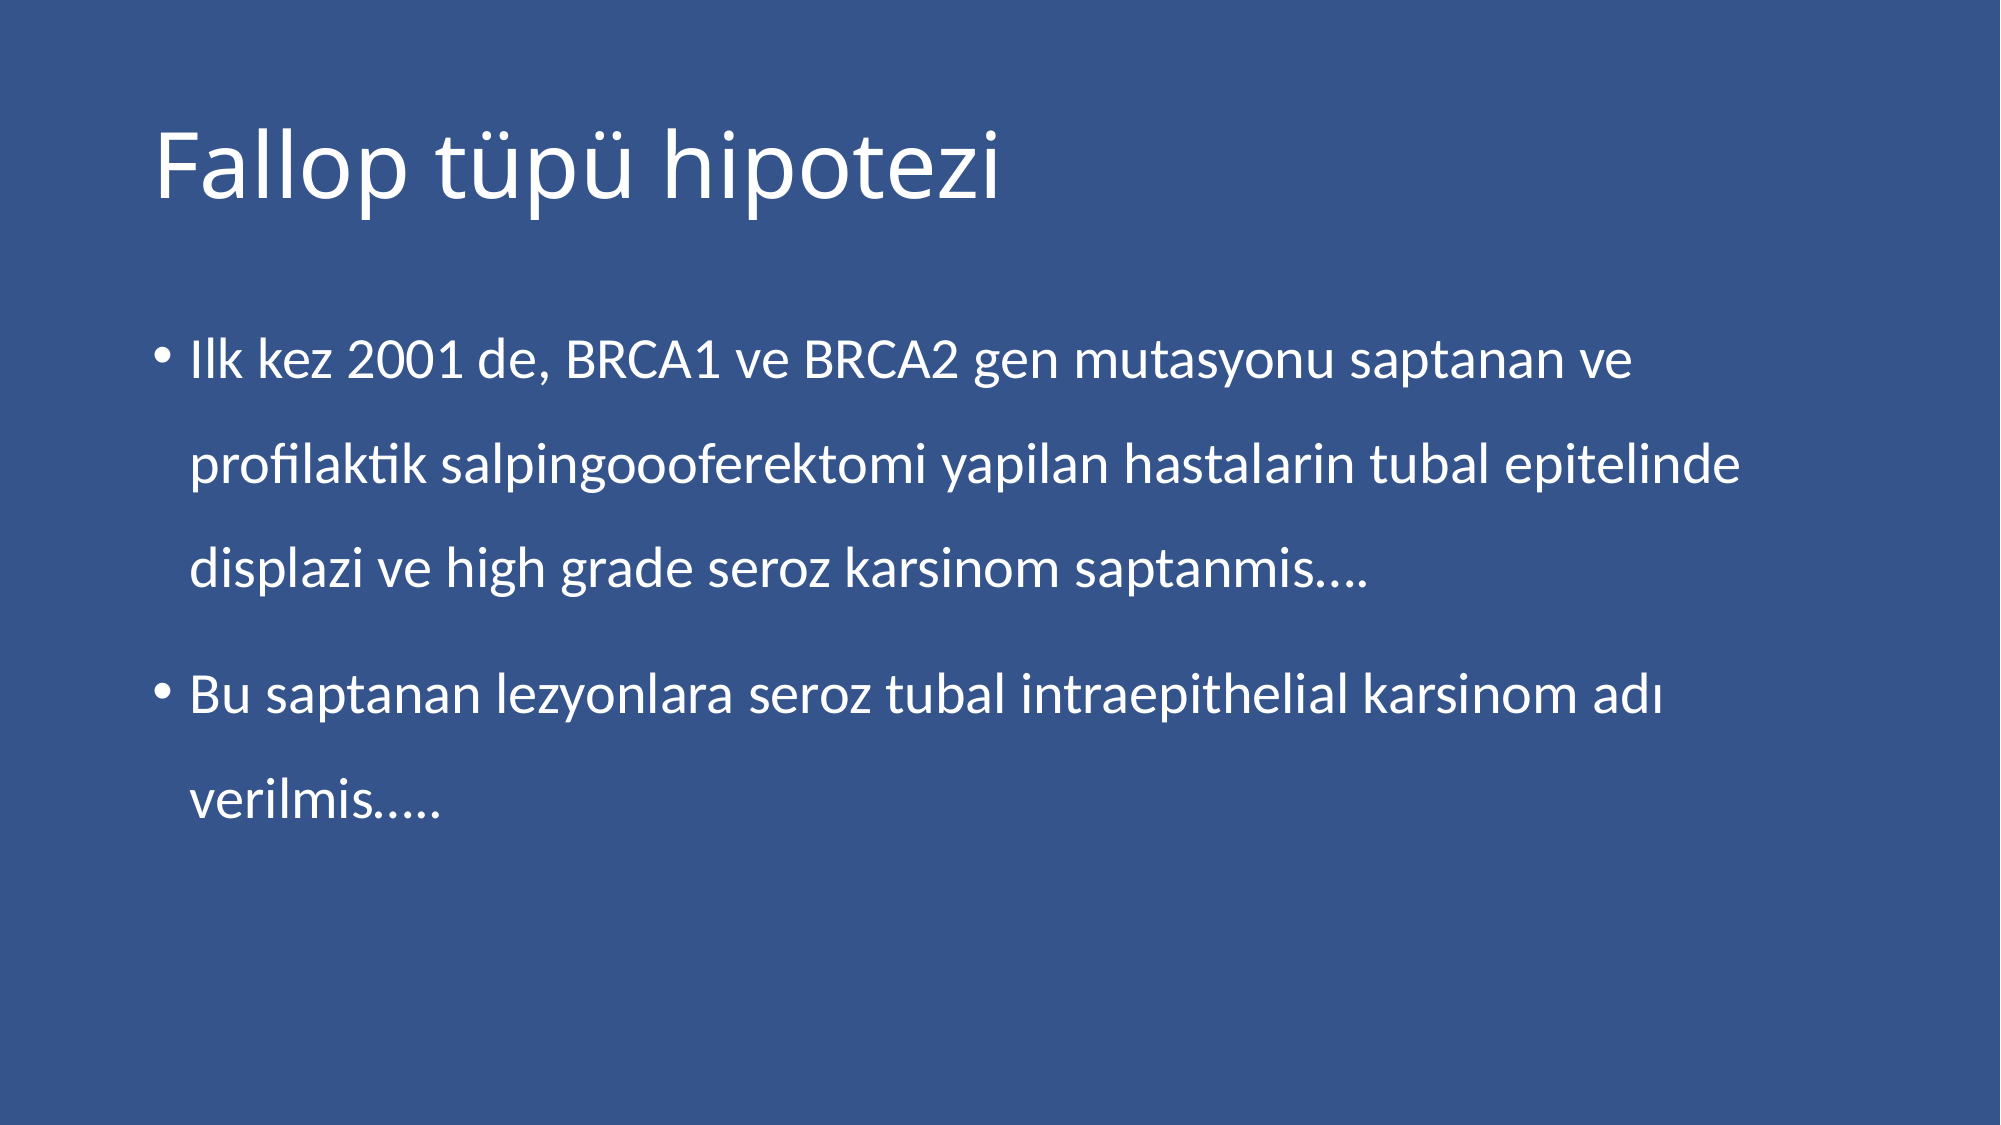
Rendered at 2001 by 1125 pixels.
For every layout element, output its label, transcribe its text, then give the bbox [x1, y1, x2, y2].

list Ilk kez 2001 de, BRCA1 ve BRCA2 gen mutasyonu saptanan ve profilaktik salpingoooferektomi yapilan hastalarin tubal epitelinde displazi ve high grade seroz karsinom saptanmis…. Bu saptanan lezyonlara seroz tubal intraepithelial karsinom adı verilmis….. [137, 277, 1863, 1014]
title Fallop tüpü hipotezi [137, 59, 1863, 277]
